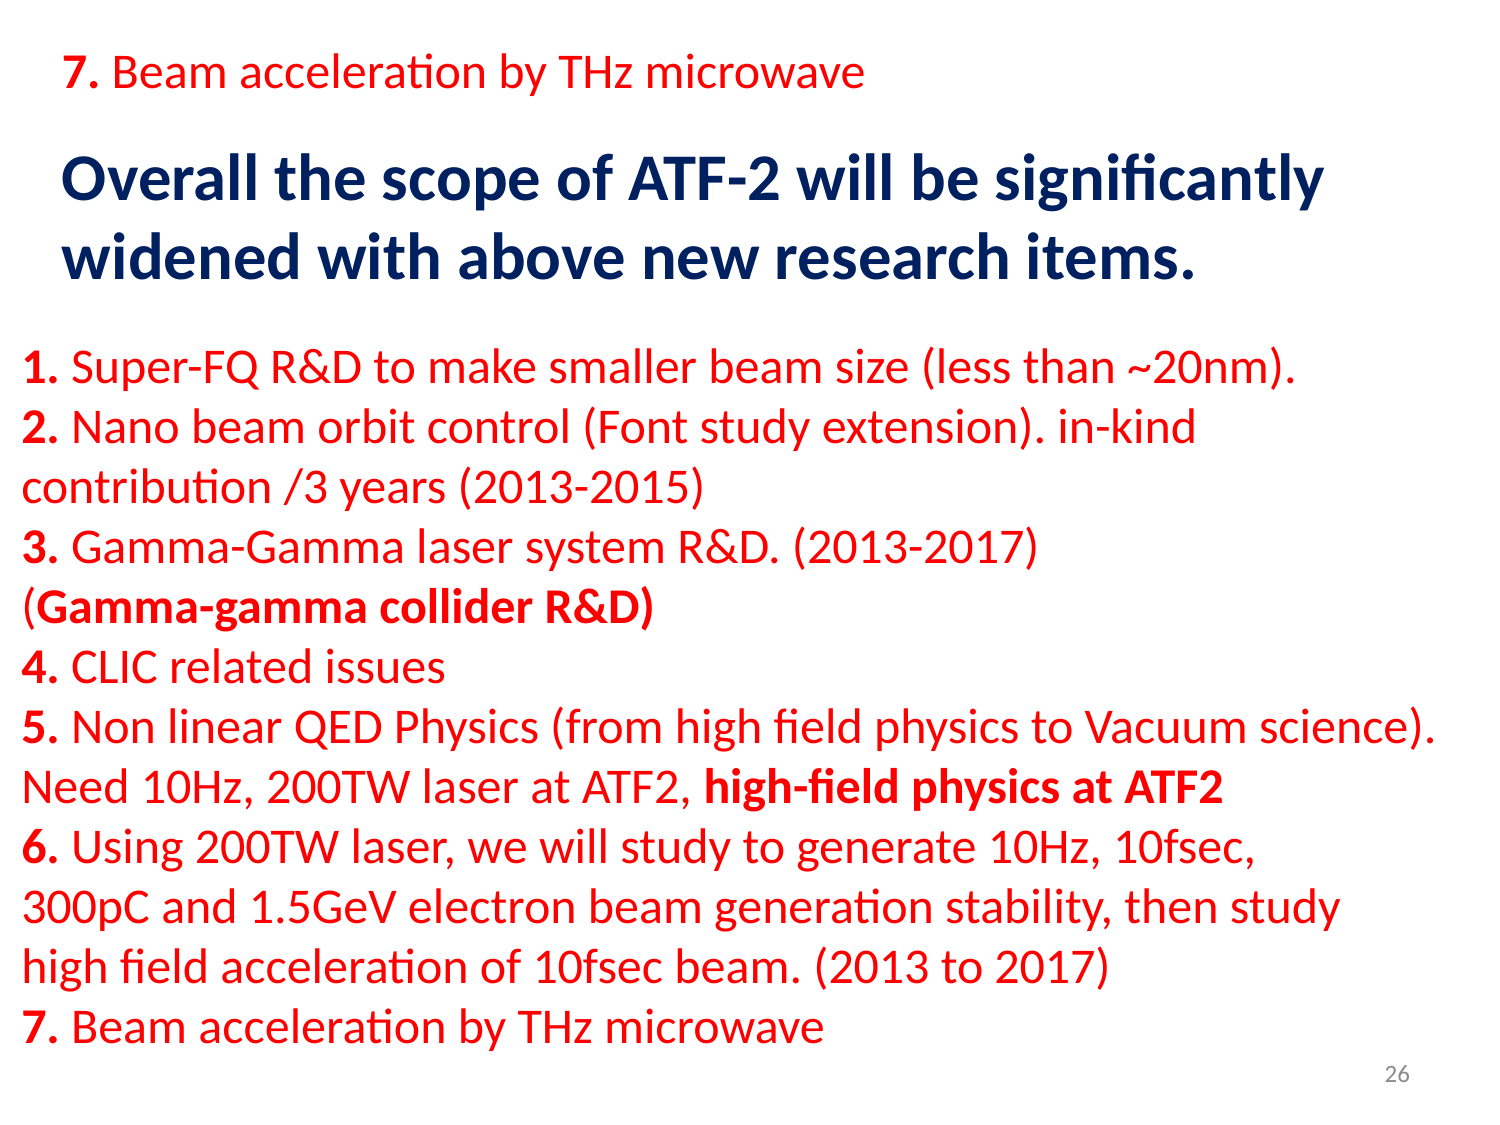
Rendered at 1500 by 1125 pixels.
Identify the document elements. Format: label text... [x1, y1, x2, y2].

text_box 1. Super-FQ R&D to make smaller beam size (less than ~20nm). 2. Nano beam orbit control (Font study extension). in-kind contribution /3 years (2013-2015) 3. Gamma-Gamma laser system R&D. (2013-2017) (Gamma-gamma collider R&D) 4. CLIC related issues 5. Non linear QED Physics (from high field physics to Vacuum science). Need 10Hz, 200TW laser at ATF2, high-field physics at ATF2 6. Using 200TW laser, we will study to generate 10Hz, 10fsec, 300pC and 1.5GeV electron beam generation stability, then study high field acceleration of 10fsec beam. (2013 to 2017) 7. Beam acceleration by THz microwave [6, 326, 1452, 1061]
text_box 7. Beam acceleration by THz microwave Overall the scope of ATF-2 will be significantly widened with above new research items. [47, 30, 1357, 301]
slide_number 26 [1074, 1061, 1425, 1103]
